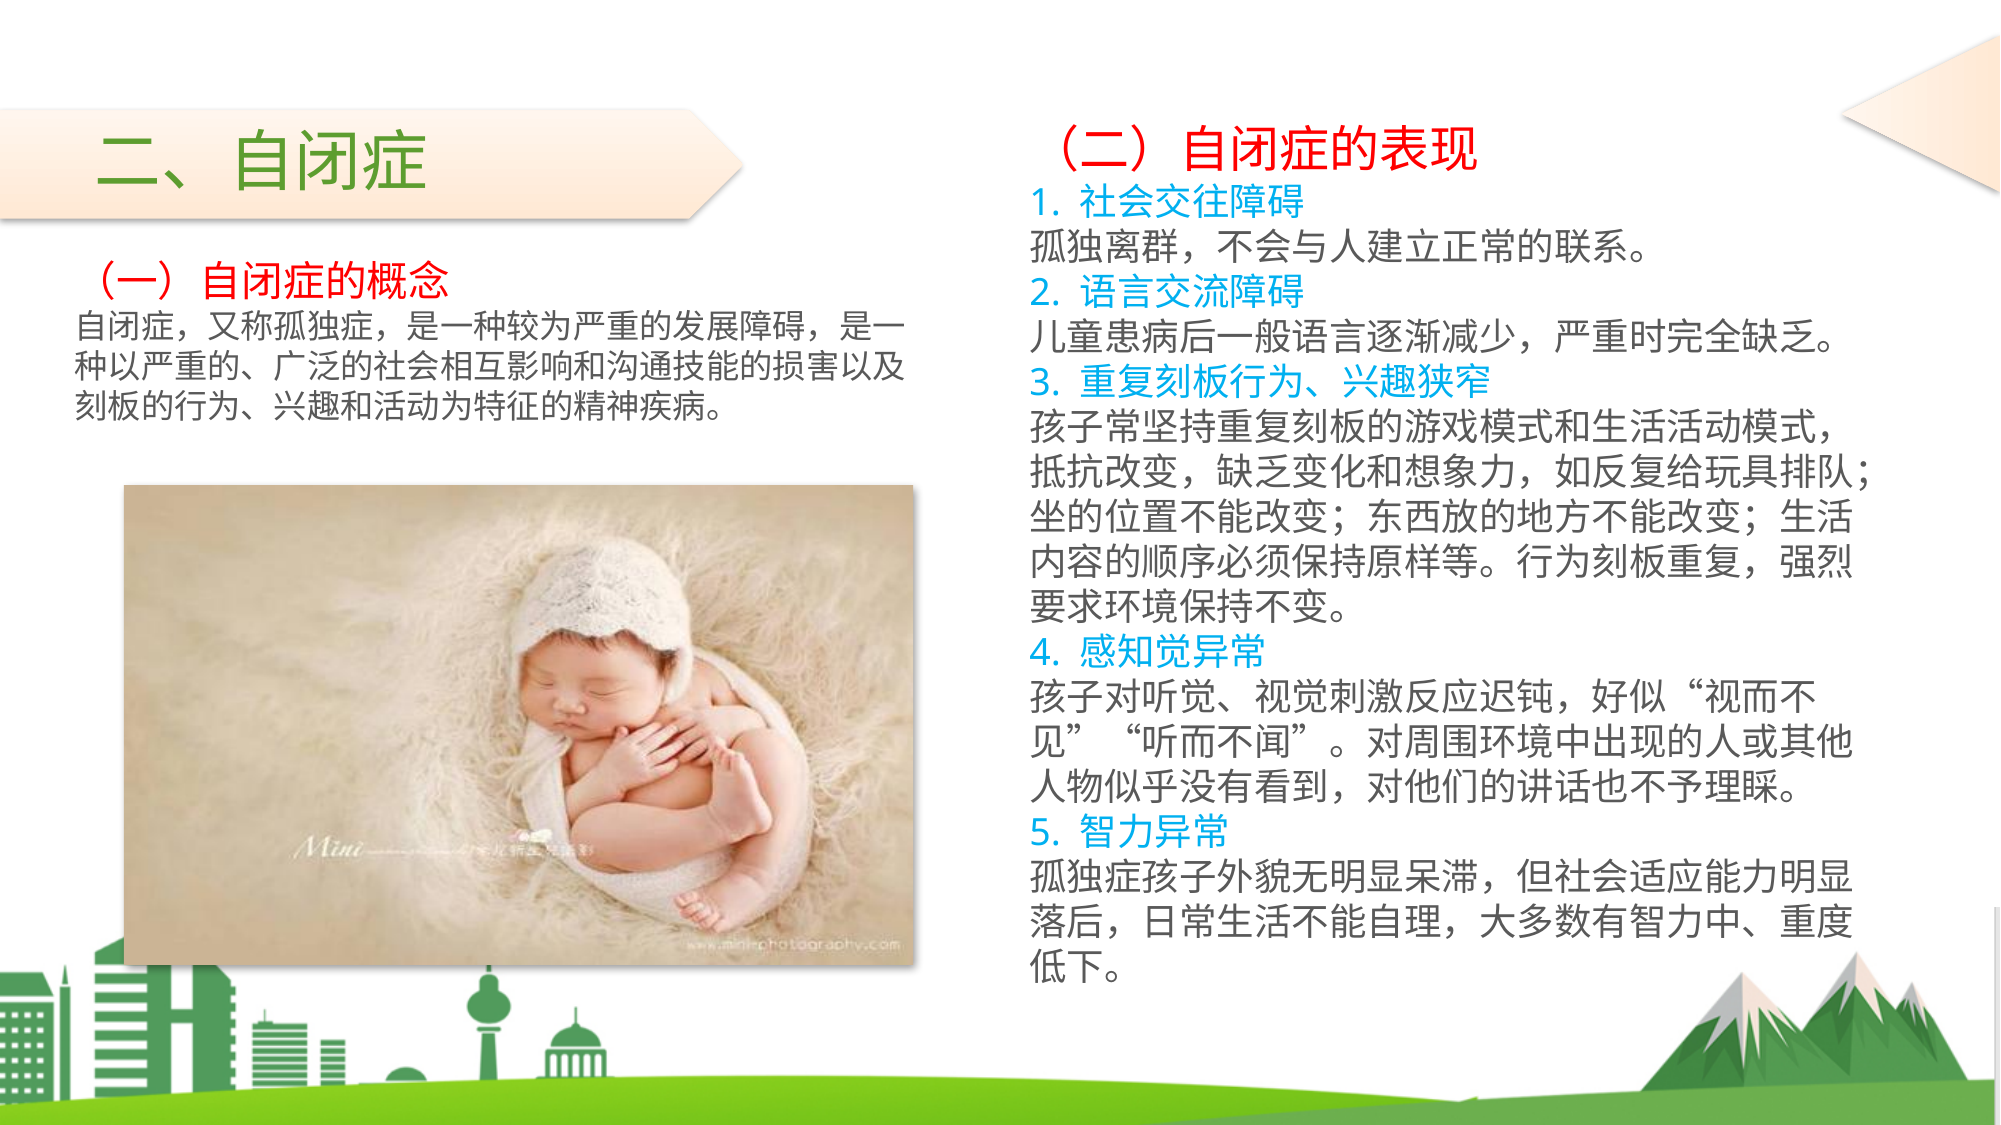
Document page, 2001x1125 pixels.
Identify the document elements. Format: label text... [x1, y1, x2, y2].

text_box （二）自闭症的表现 1. 社会交往障碍 孤独离群，不会与人建立正常的联系。 2. 语言交流障碍 儿童患病后一般语言逐渐减少，严重时完全缺乏。 3. 重复刻板行为、兴趣狭窄 孩子常坚持重复刻板的游戏模式和生活活动模式，抵抗改变，缺乏变化和想象力，如反复给玩具排队；坐的位置不能改变；东西放的地方不能改变；生活内容的顺序必须保持原样等。行为刻板重复，强烈要求环境保持不变。 4. 感知觉异常 孩子对听觉、视觉刺激反应迟钝，好似“视而不见”“听而不闻”。对周围环境中出现的人或其他人物似乎没有看到，对他们的讲话也不予理睬。 5. 智力异常 孤独症孩子外貌无明显呆滞，但社会适应能力明显落后，日常生活不能自理，大多数有智力中、重度低下。 [1014, 110, 1899, 904]
picture [0, 906, 2000, 1125]
text_box （一）自闭症的概念 自闭症，又称孤独症，是一种较为严重的发展障碍，是一种以严重的、广泛的社会相互影响和沟通技能的损害以及刻板的行为、兴趣和活动为特征的精神疾病。 [59, 247, 929, 483]
text_box [1841, 34, 2000, 193]
text_box 二、自闭症 [81, 112, 1014, 206]
text_box [122, 483, 915, 904]
text_box [0, 109, 703, 220]
